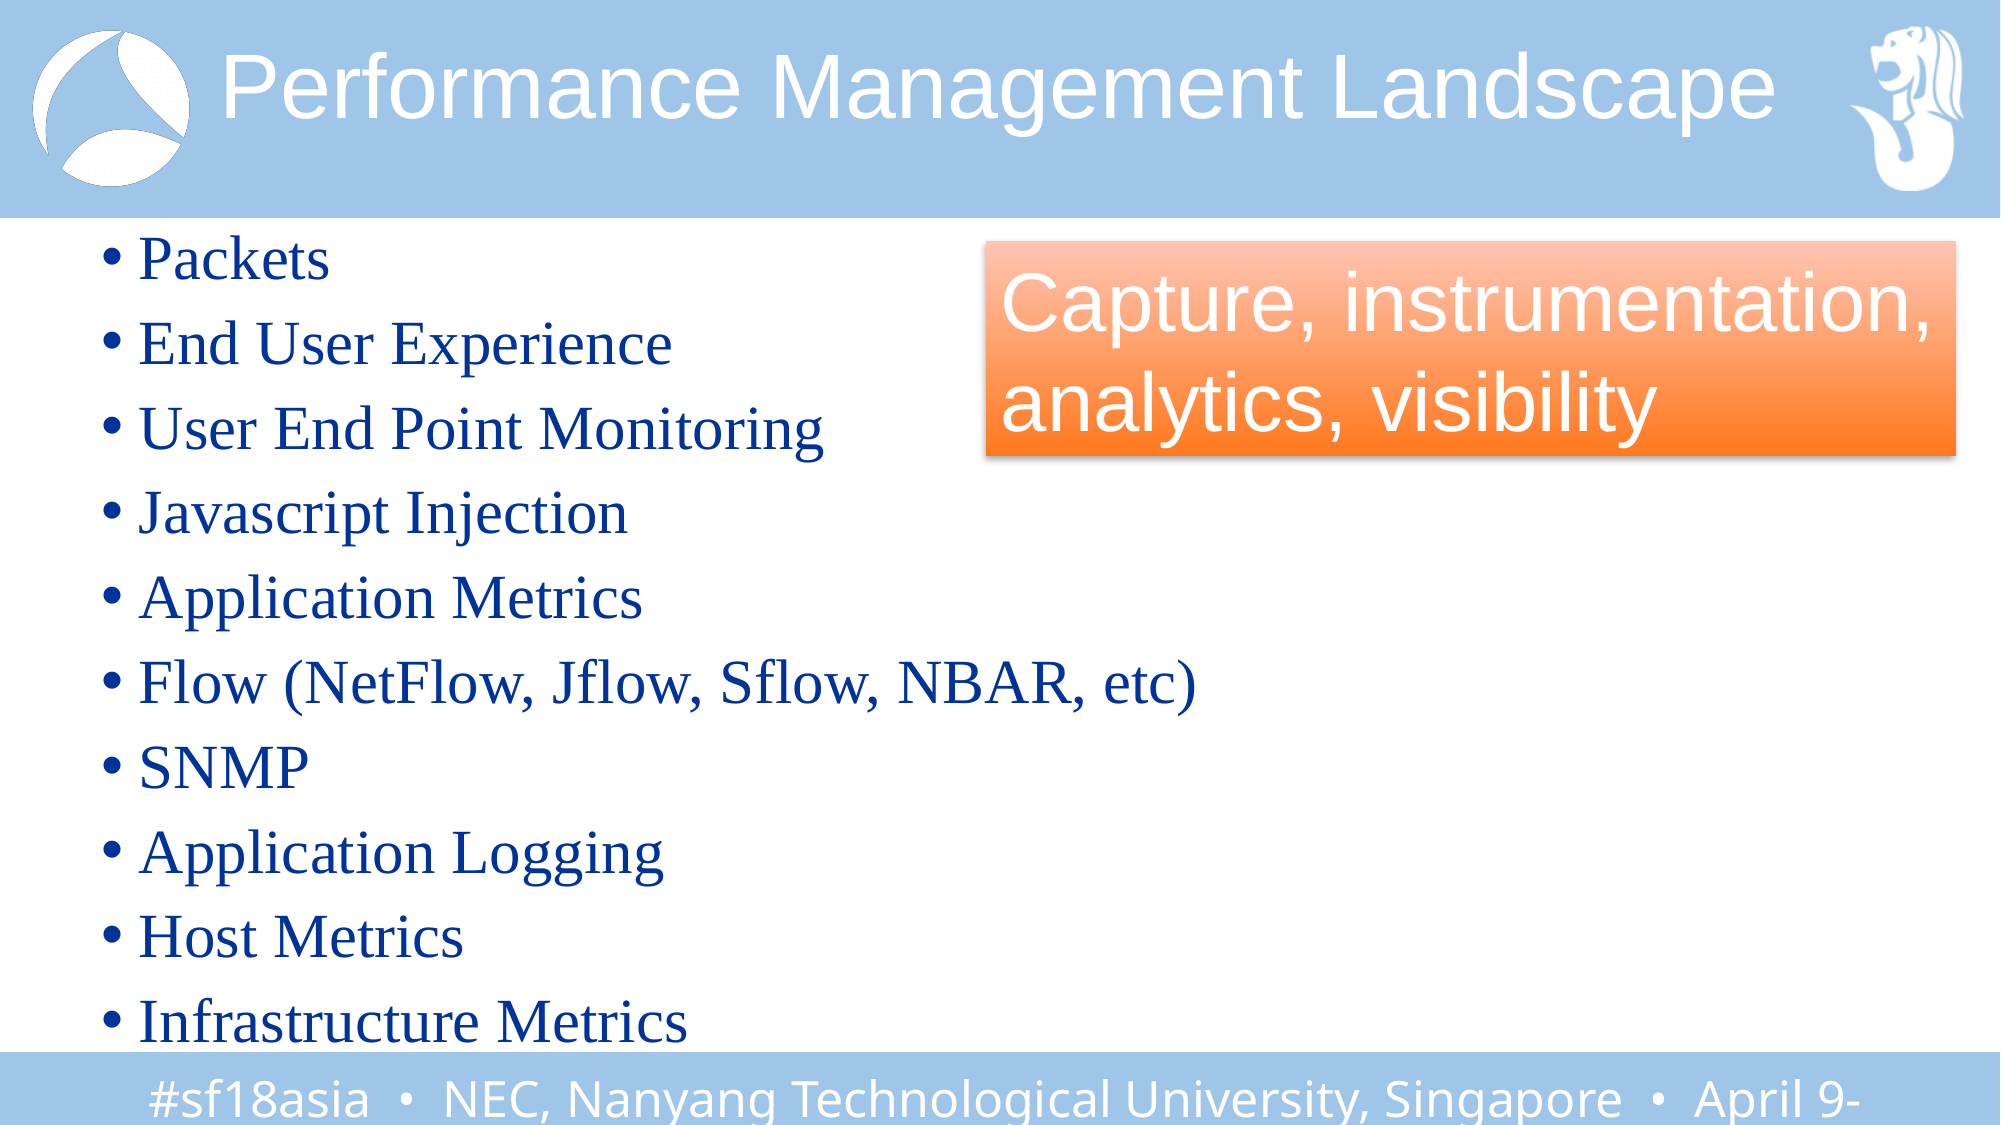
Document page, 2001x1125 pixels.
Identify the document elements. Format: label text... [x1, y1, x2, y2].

text_box Capture, instrumentation, analytics, visibility [986, 241, 1956, 456]
picture [32, 155, 190, 187]
list Packets End User Experience User End Point Monitoring Javascript Injection Application Metrics Flow (NetFlow, Jflow, Sflow, NBAR, etc) SNMP Application Logging Host Metrics Infrastructure Metrics [86, 210, 1914, 1072]
picture [1849, 155, 1964, 191]
title Performance Management Landscape [31, 24, 1994, 155]
